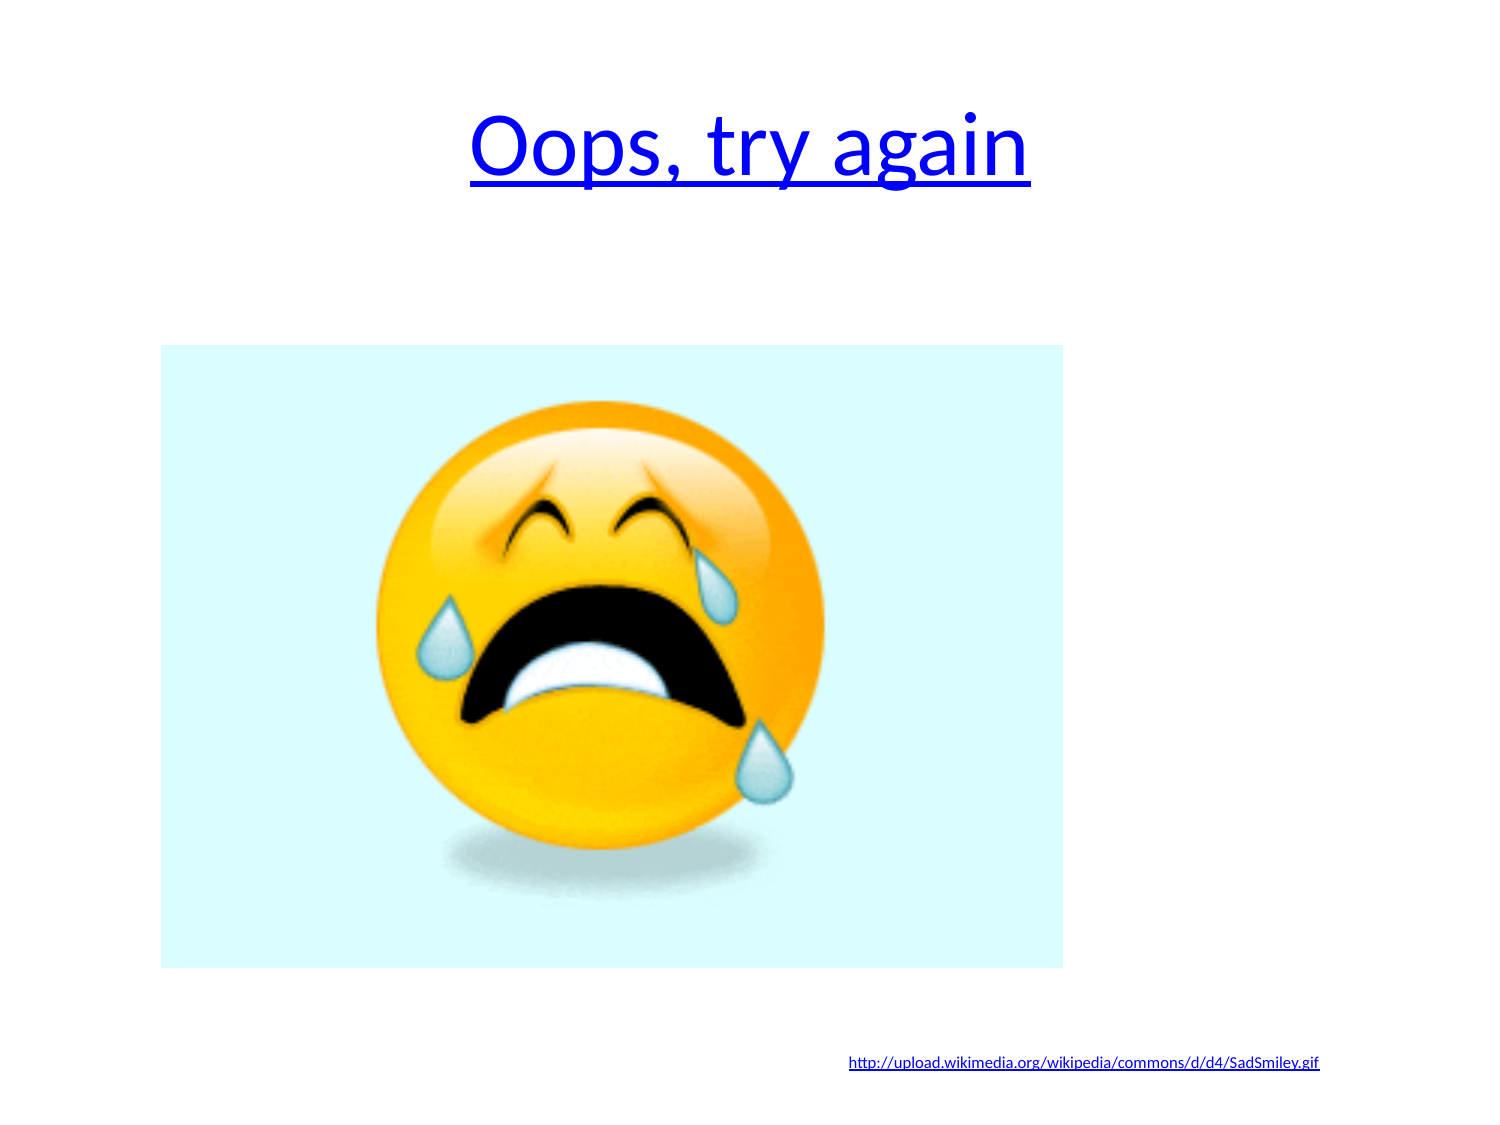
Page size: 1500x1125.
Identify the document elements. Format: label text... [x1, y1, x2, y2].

title Oops, try again [75, 45, 1425, 233]
picture [161, 345, 1063, 968]
text_box http://upload.wikimedia.org/wikipedia/commons/d/d4/SadSmiley.gif [833, 1044, 1500, 1124]
